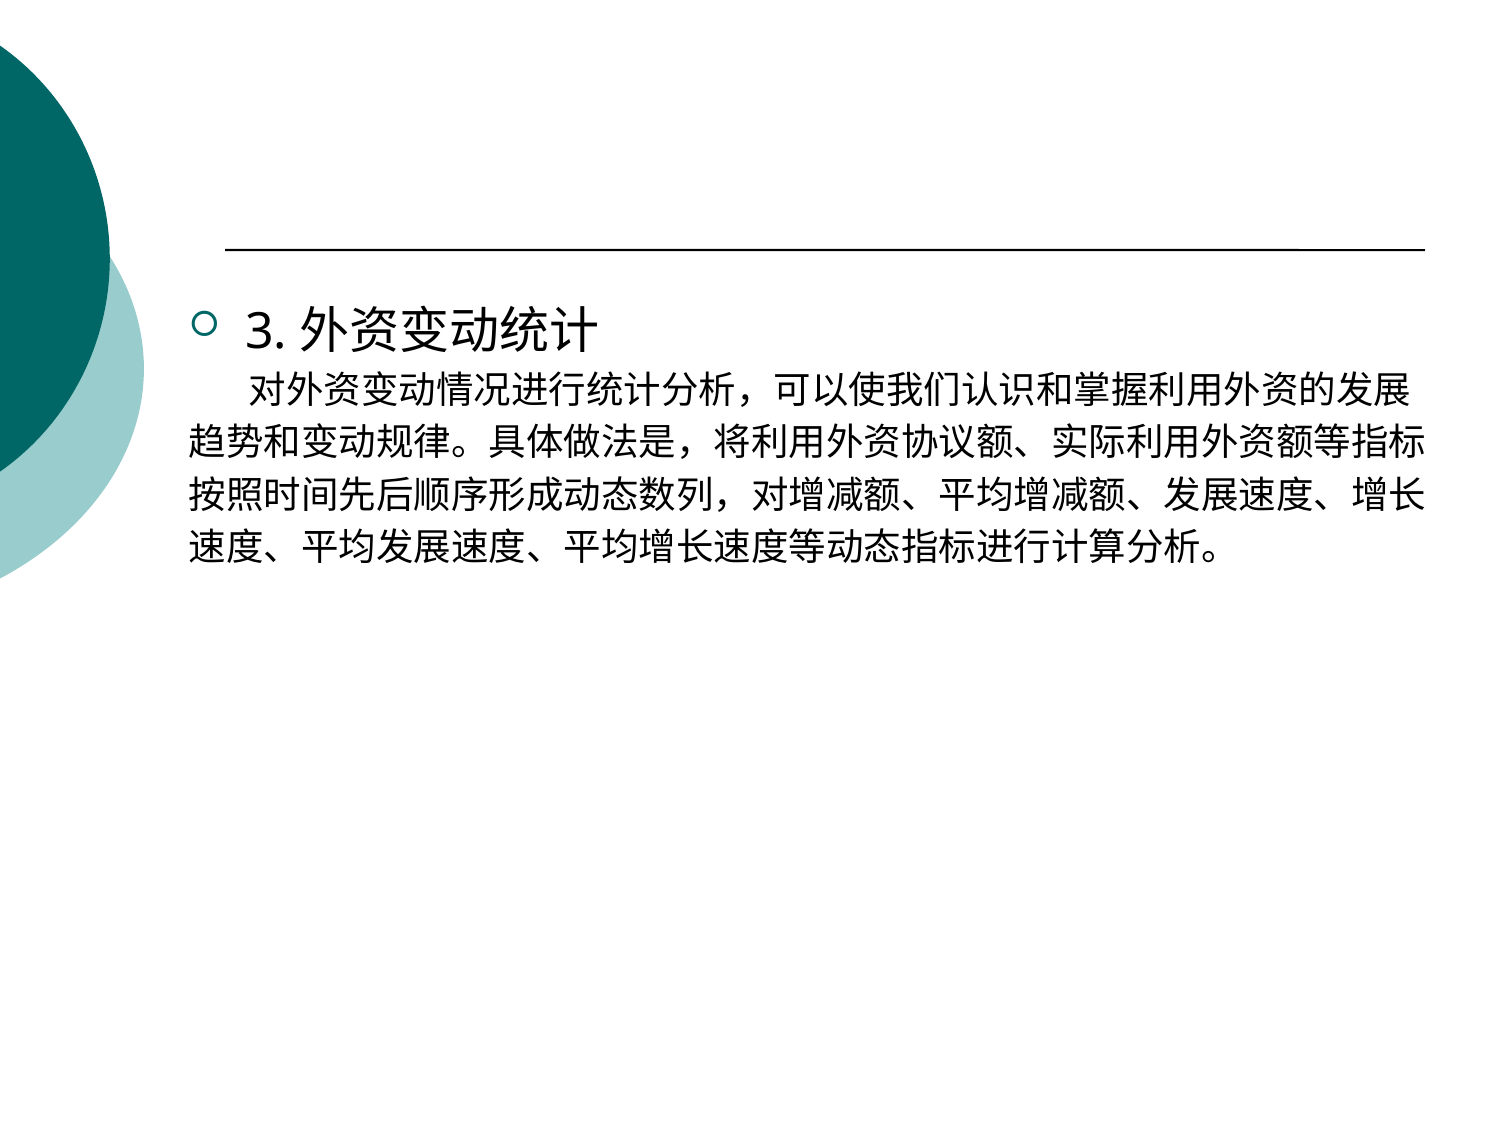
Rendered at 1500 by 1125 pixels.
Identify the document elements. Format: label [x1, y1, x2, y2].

text_box [174, 290, 1475, 693]
